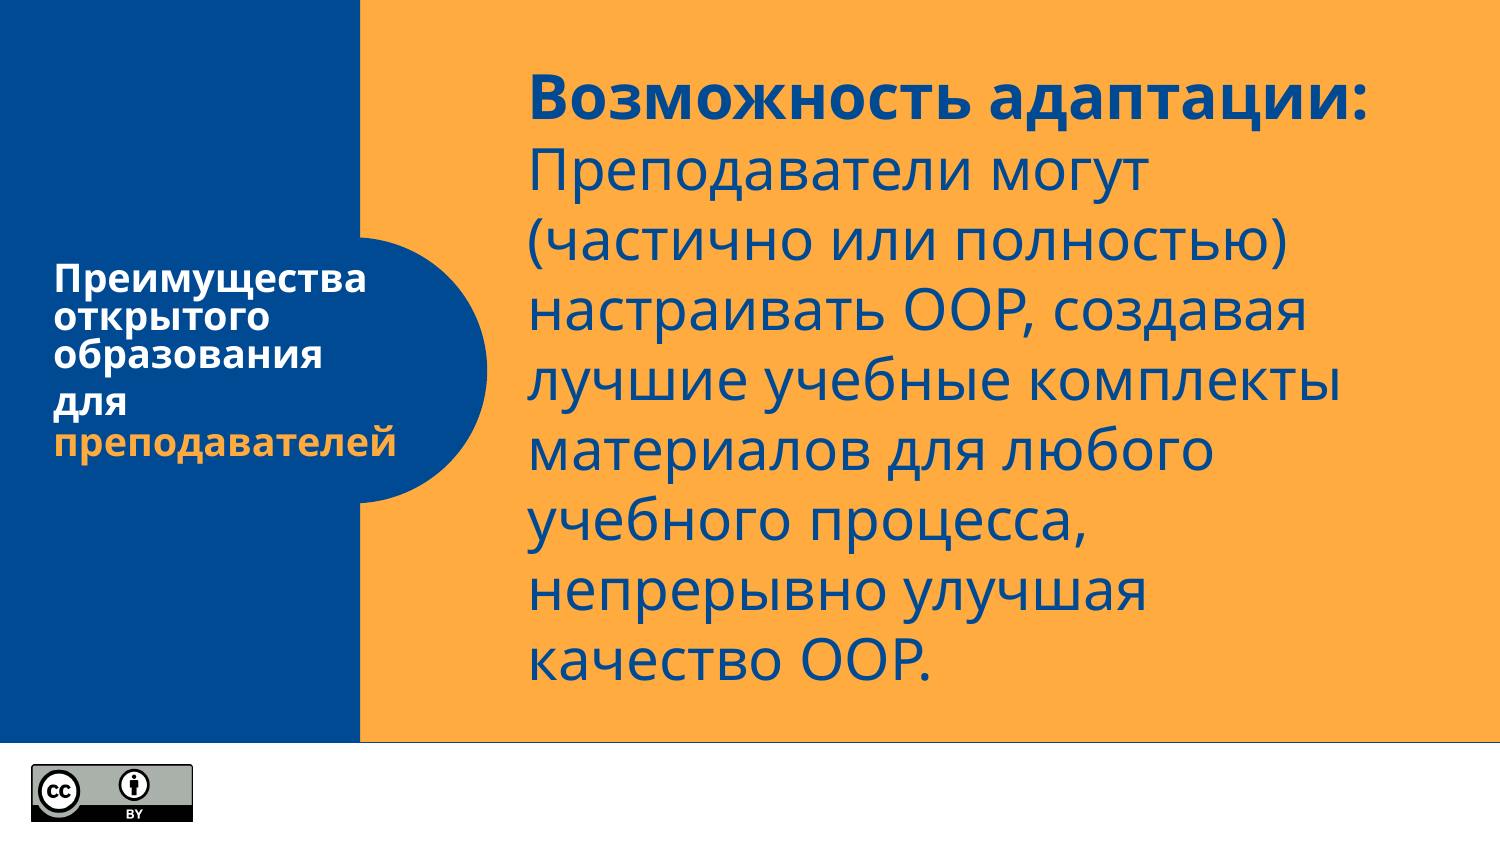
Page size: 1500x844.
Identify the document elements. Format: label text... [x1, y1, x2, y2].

picture [31, 764, 193, 822]
text_box Преимущества открытого образования для преподавателей [38, 246, 421, 479]
text_box [274, 255, 488, 504]
text_box [0, 0, 361, 742]
text_box [0, 750, 1500, 844]
text_box [304, 237, 401, 246]
text_box Возможность адаптации: Преподаватели могут (частично или полностью) настраивать ООР, создавая лучшие учебные комплекты материалов для любого учебного процесса, непрерывно улучшая качество ООР. [512, 42, 1409, 708]
